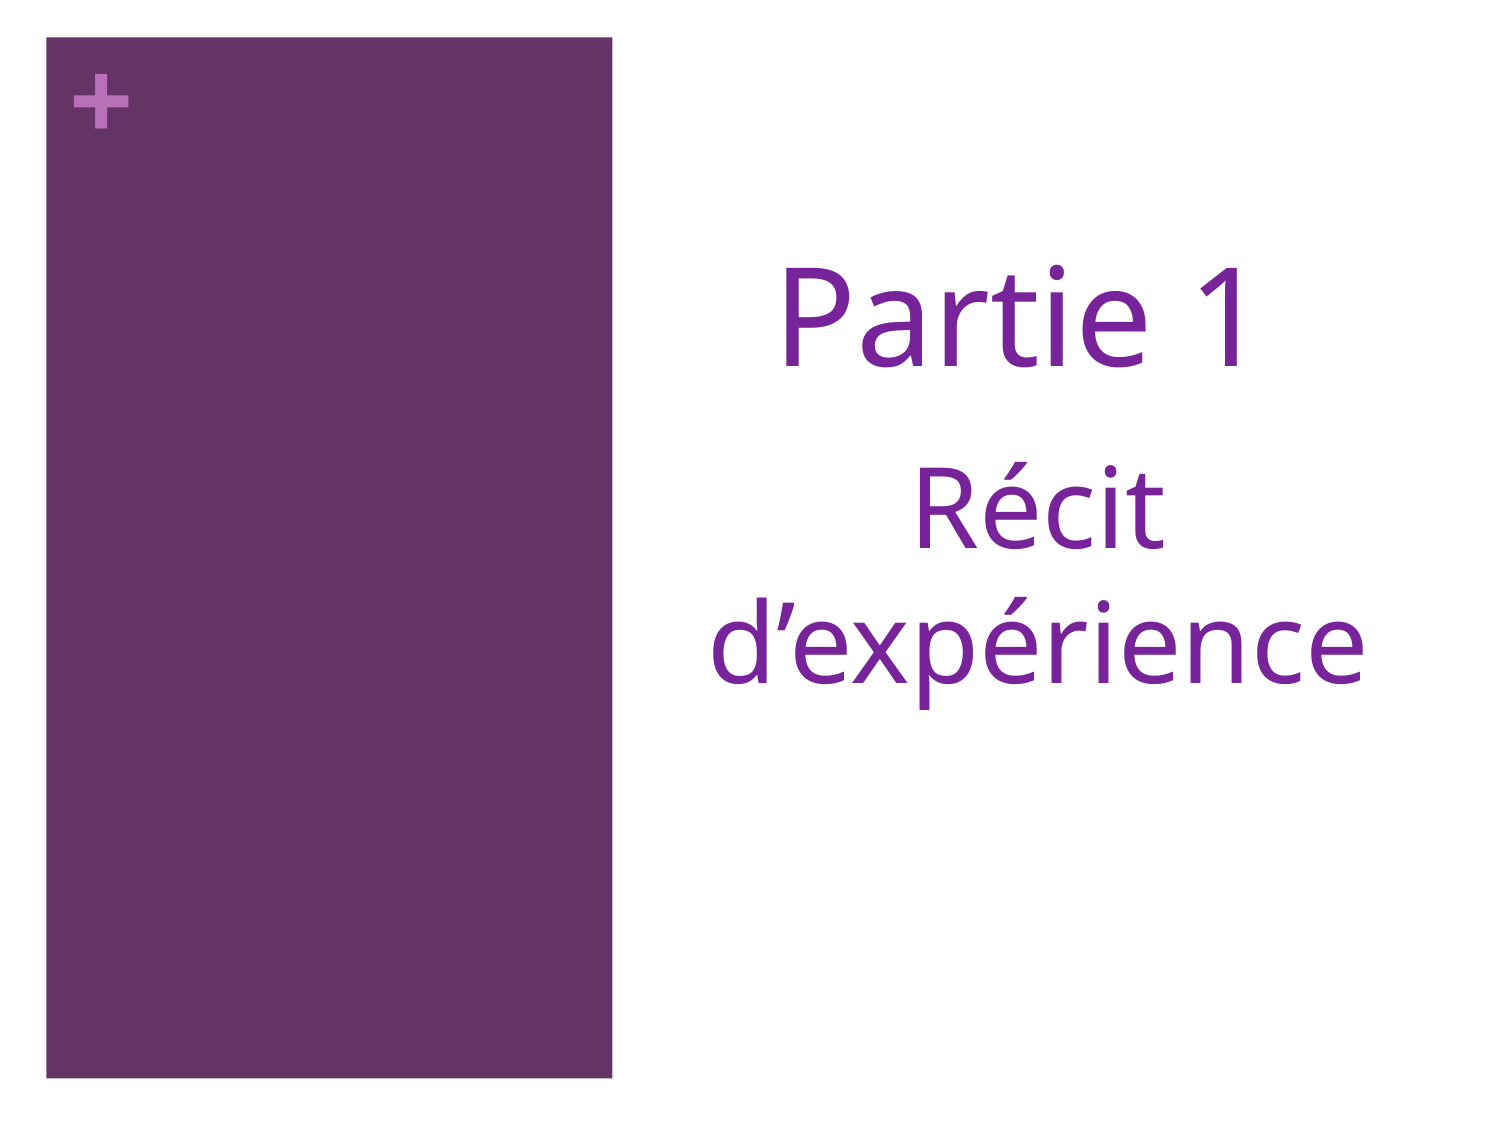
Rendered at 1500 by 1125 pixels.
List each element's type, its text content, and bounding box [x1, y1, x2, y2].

list Partie 1 Récit d’expérience [638, 44, 1438, 1074]
